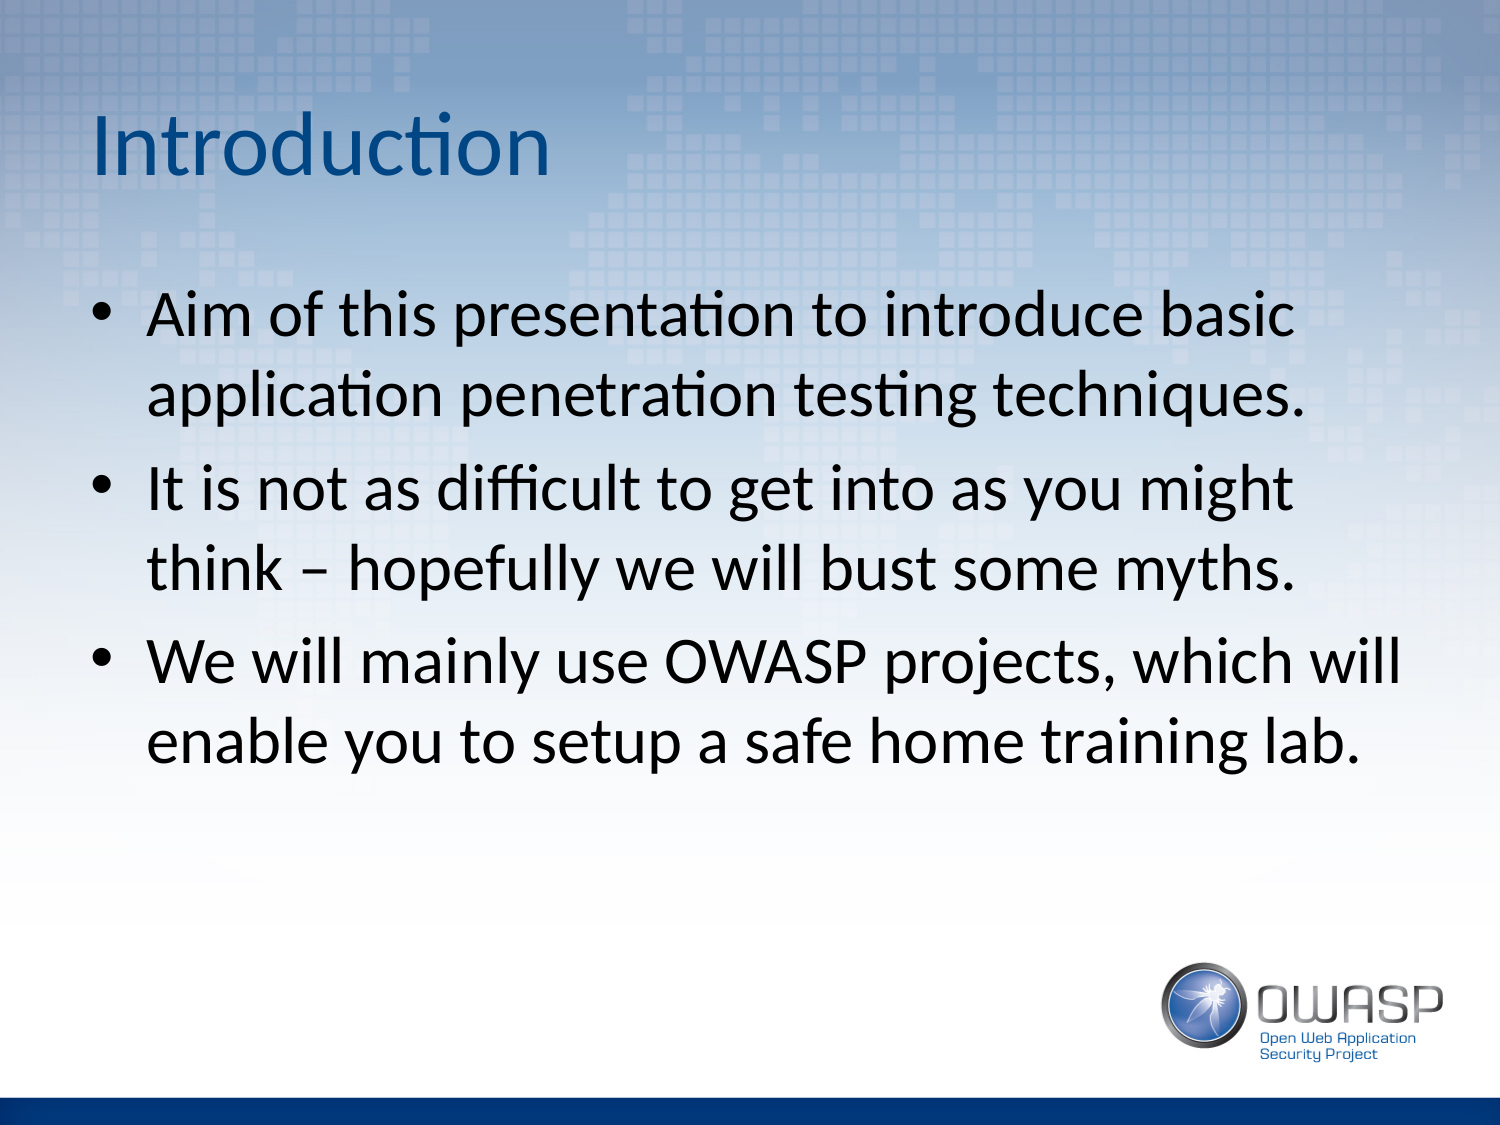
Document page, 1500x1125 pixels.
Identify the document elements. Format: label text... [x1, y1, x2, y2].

picture [0, 0, 1500, 1125]
list Aim of this presentation to introduce basic application penetration testing techniques. It is not as difficult to get into as you might think – hopefully we will bust some myths. We will mainly use OWASP projects, which will enable you to setup a safe home training lab. [75, 262, 1425, 940]
title Introduction [75, 45, 1425, 233]
